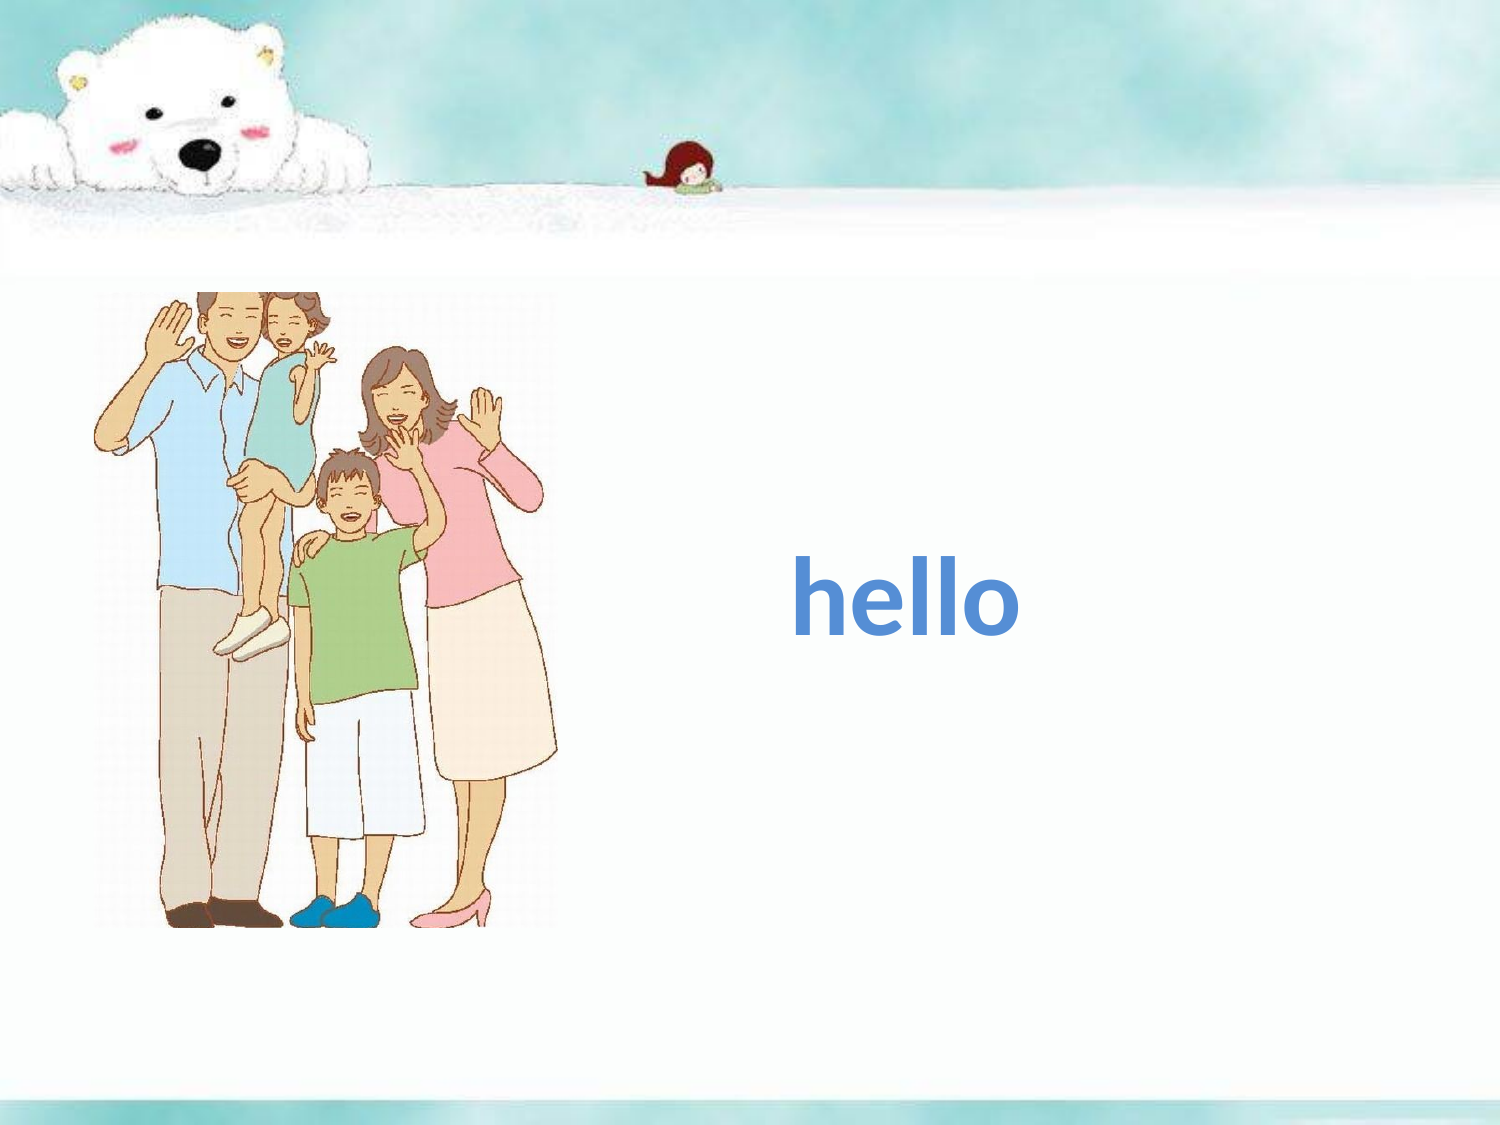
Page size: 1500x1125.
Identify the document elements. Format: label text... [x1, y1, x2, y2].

text_box hello [774, 515, 1038, 666]
picture [0, 0, 1500, 1125]
